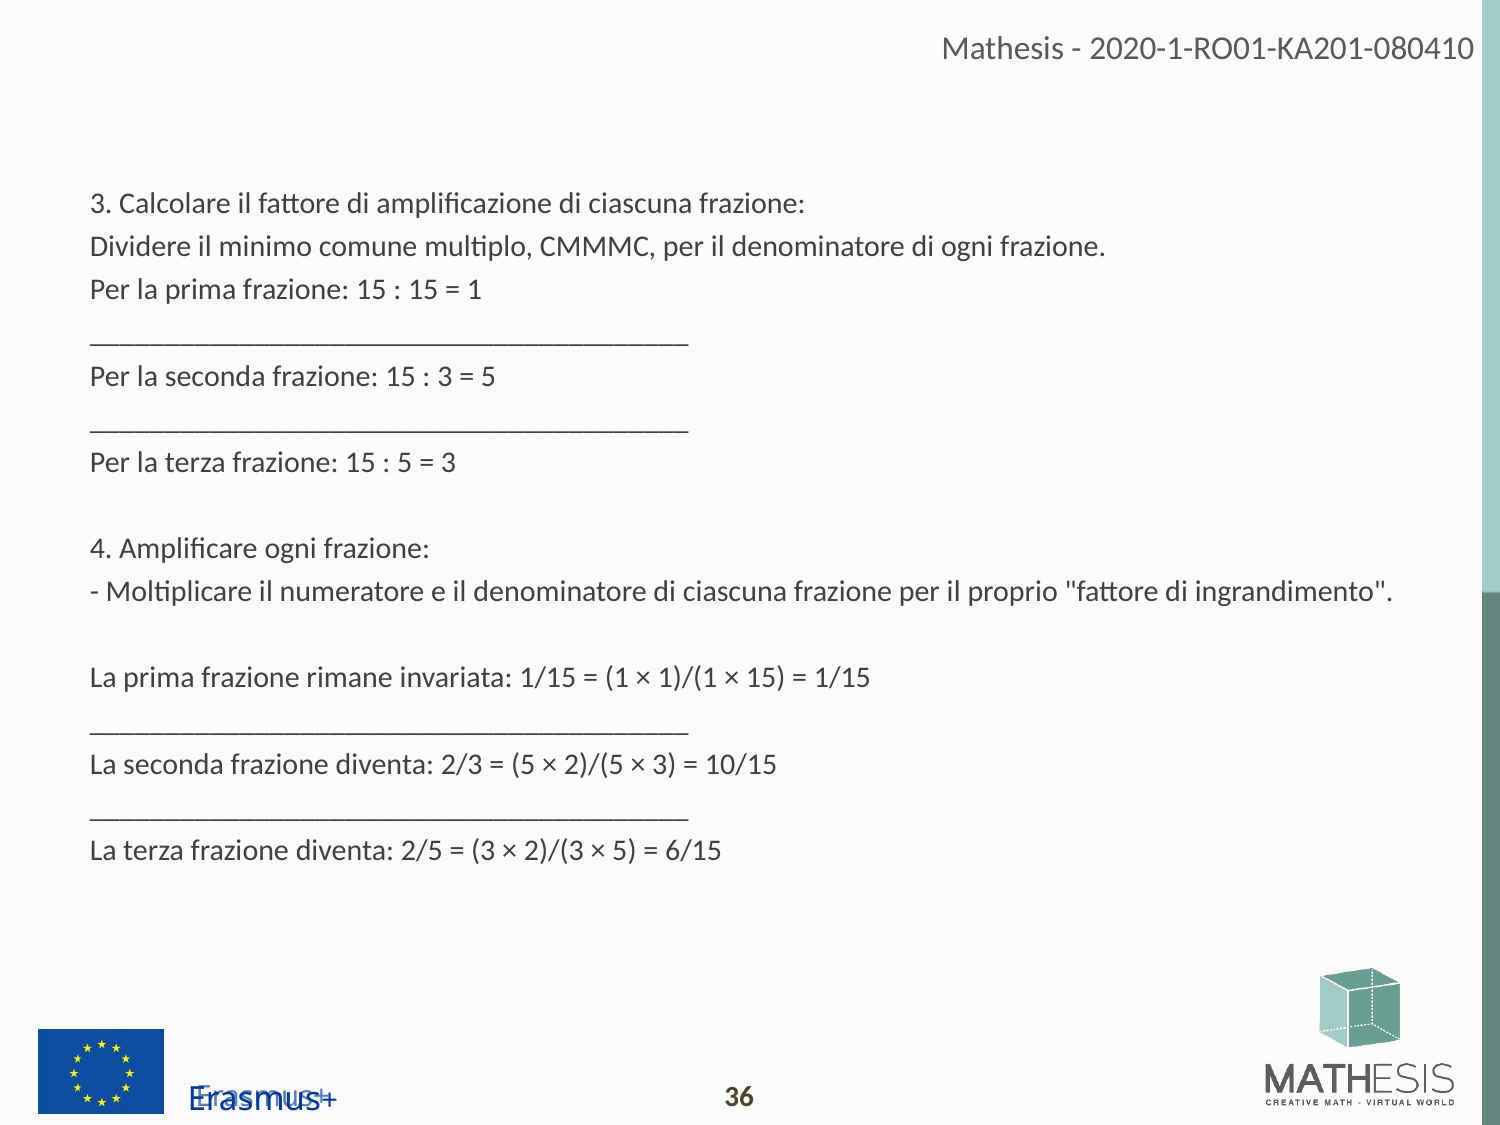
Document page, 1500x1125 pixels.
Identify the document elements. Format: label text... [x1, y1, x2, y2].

list 3. Calcolare il fattore di amplificazione di ciascuna frazione: Dividere il minimo comune multiplo, CMMMC, per il denominatore di ogni frazione. Per la prima frazione: 15 : 15 = 1 ________________________________________ Per la seconda frazione: 15 : 3 = 5 ________________________________________ Per la terza frazione: 15 : 5 = 3 4. Amplificare ogni frazione: - Moltiplicare il numeratore e il denominatore di ciascuna frazione per il proprio "fattore di ingrandimento". La prima frazione rimane invariata: 1/15 = (1 × 1)/(1 × 15) = 1/15 ________________________________________ La seconda frazione diventa: 2/3 = (5 × 2)/(5 × 3) = 10/15 ________________________________________ La terza frazione diventa: 2/5 = (3 × 2)/(3 × 5) = 6/15 [75, 169, 1425, 912]
picture [38, 1029, 164, 1114]
